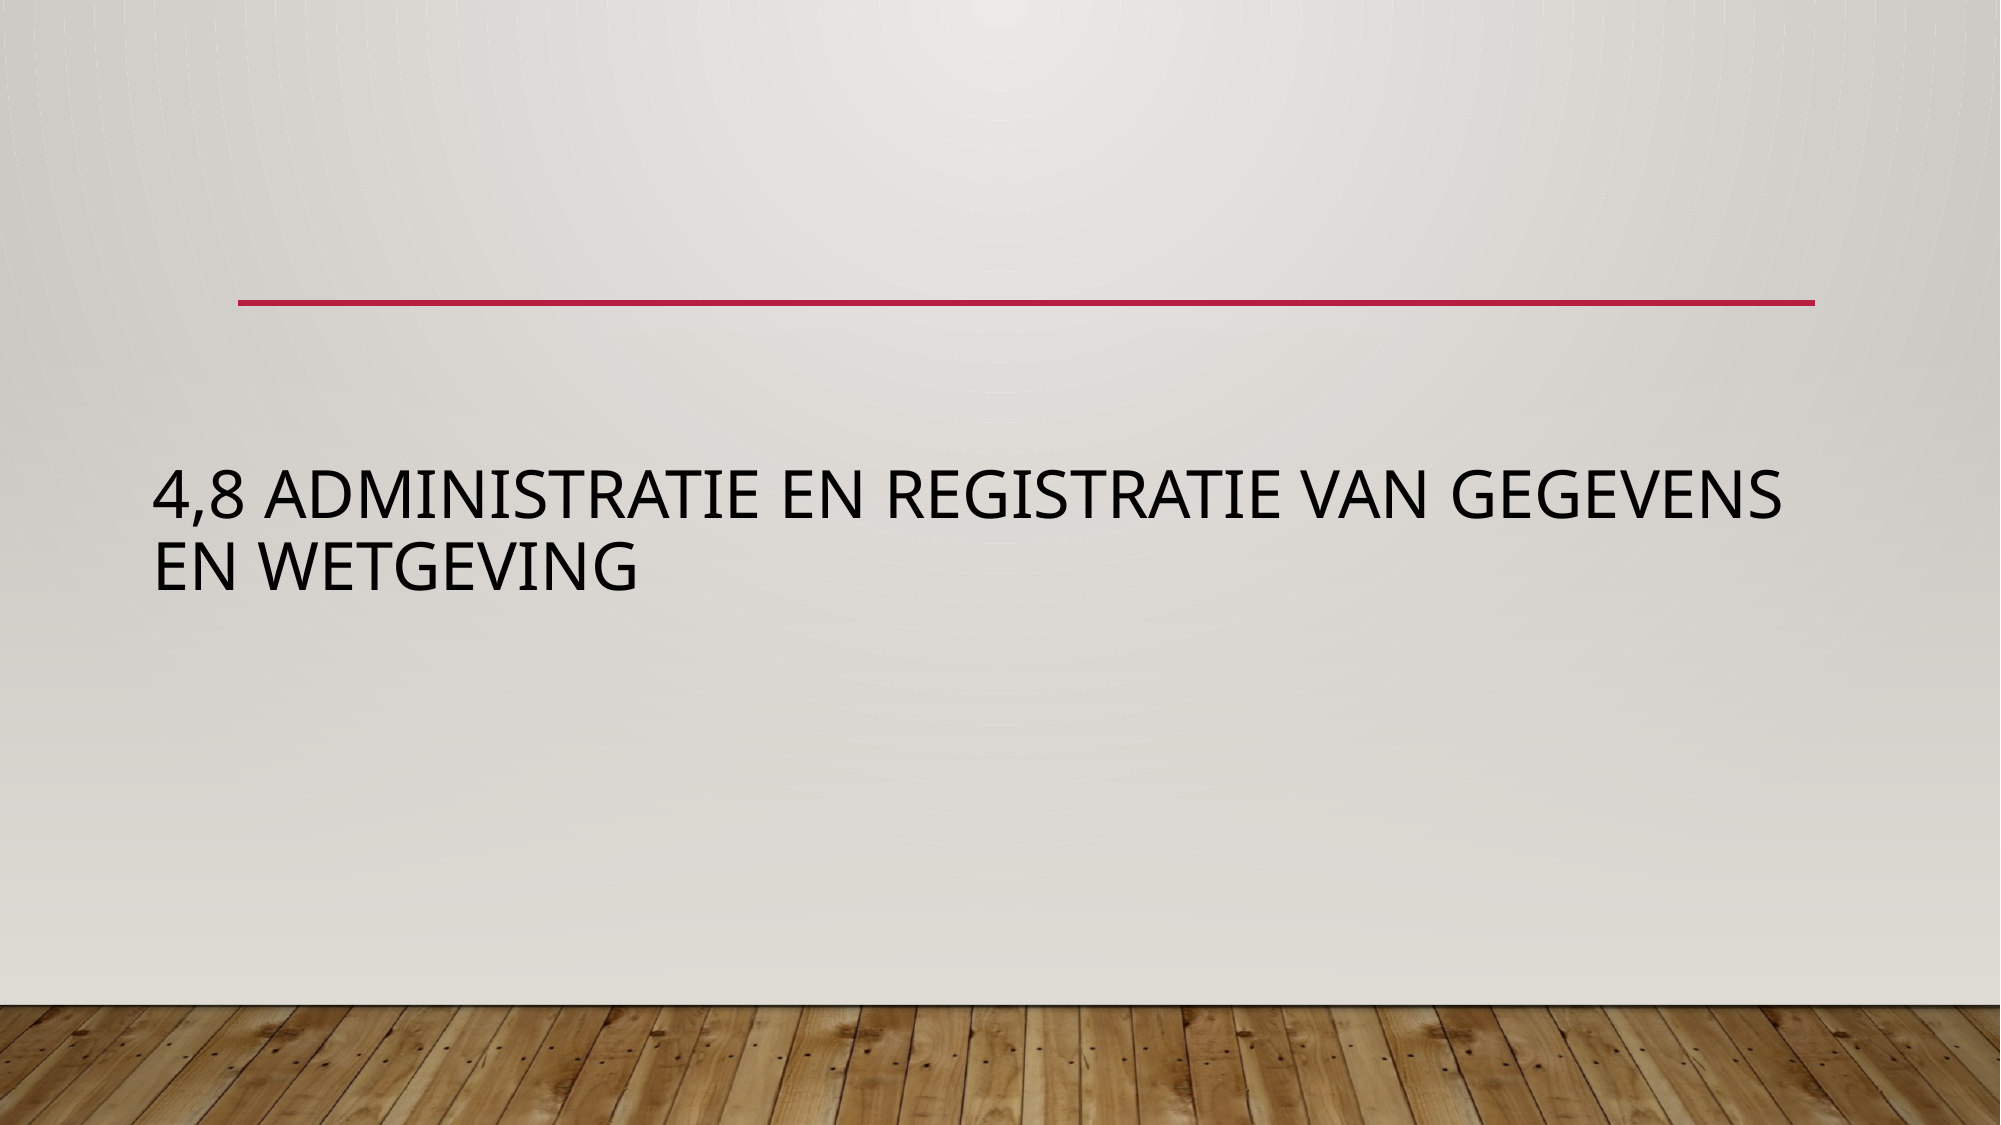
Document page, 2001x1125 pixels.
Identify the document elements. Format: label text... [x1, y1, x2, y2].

picture [0, 1005, 2000, 1125]
title 4,8 administratie en registratie van gegevens en wetgeving [137, 453, 1863, 672]
